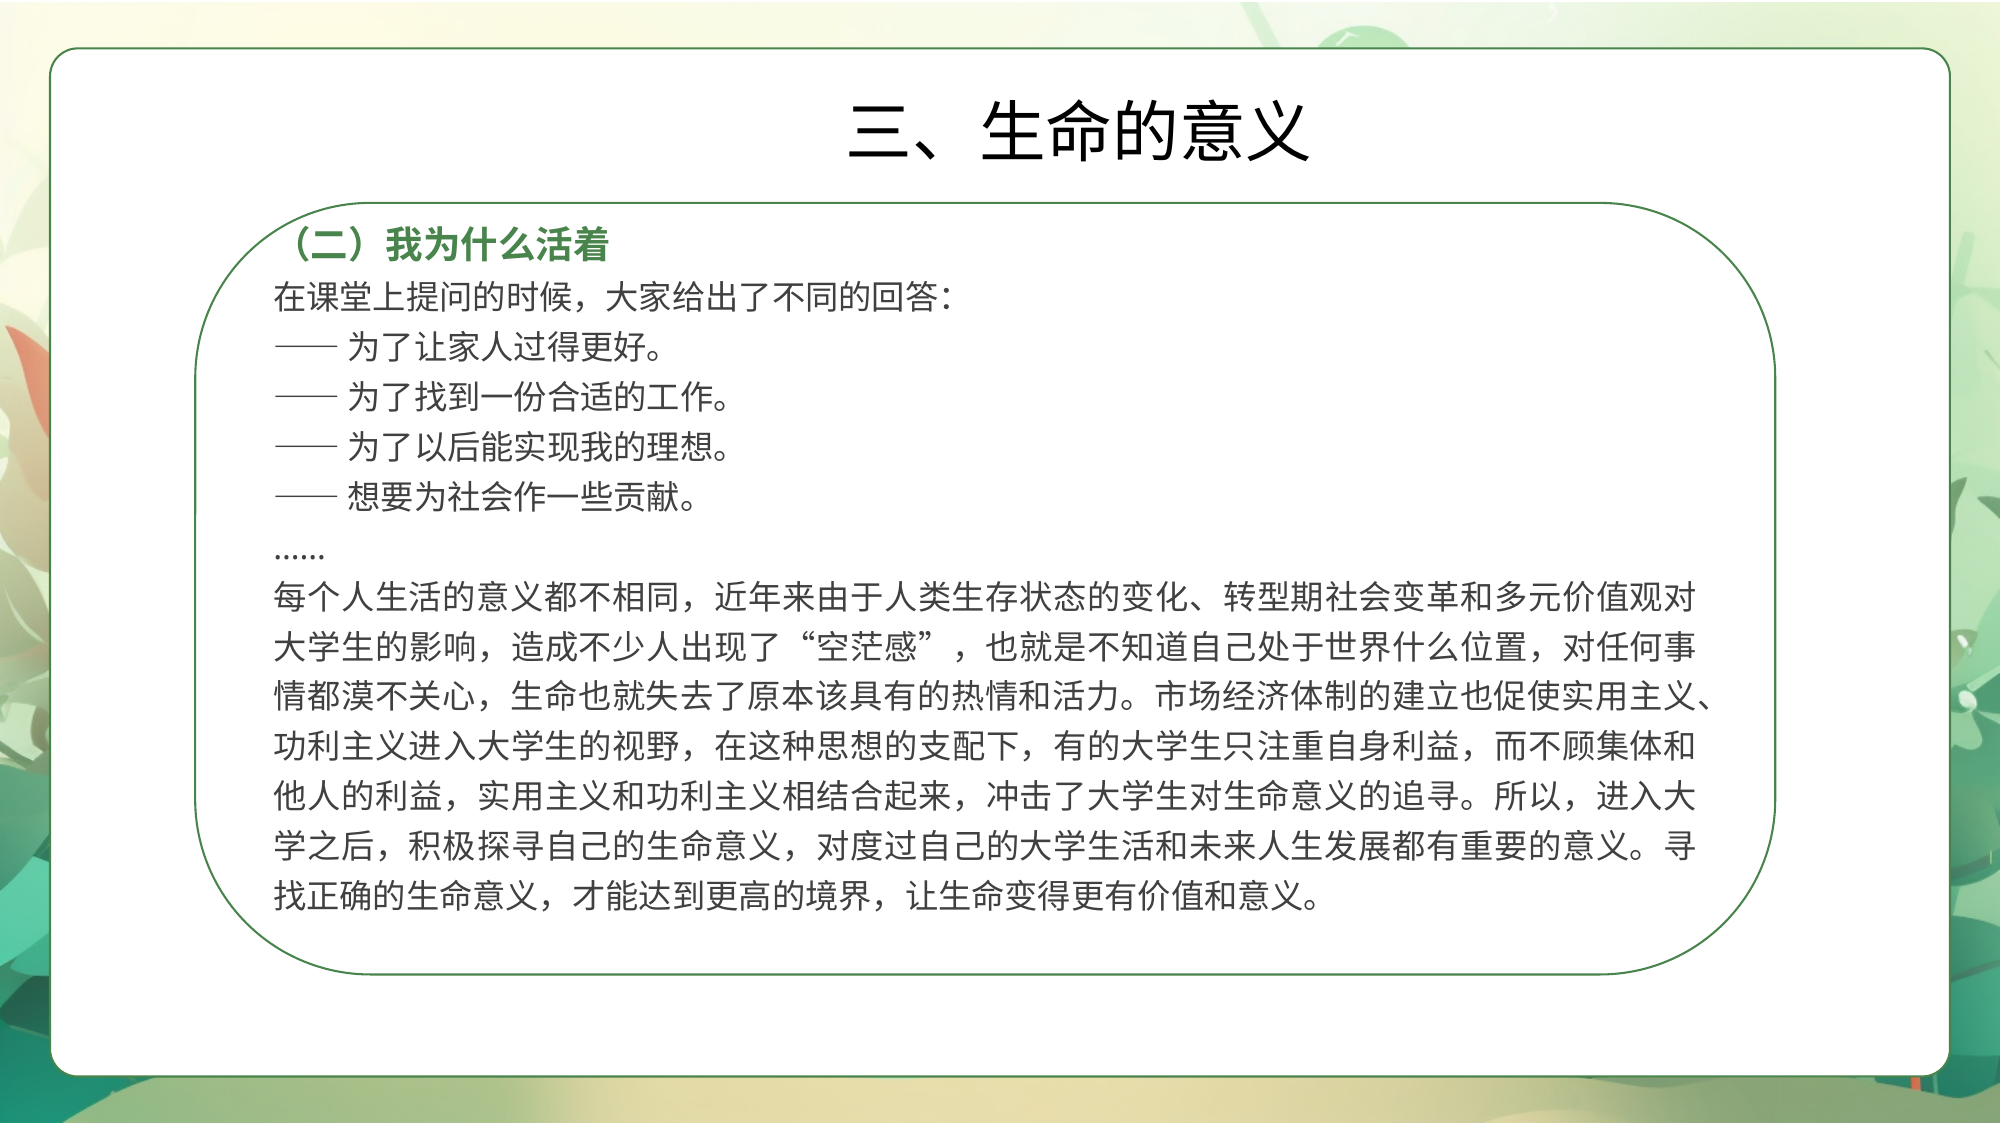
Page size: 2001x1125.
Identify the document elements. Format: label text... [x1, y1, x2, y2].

picture [0, 2, 2000, 1123]
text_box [195, 202, 1776, 975]
text_box 三、生命的意义 [459, 82, 1700, 177]
